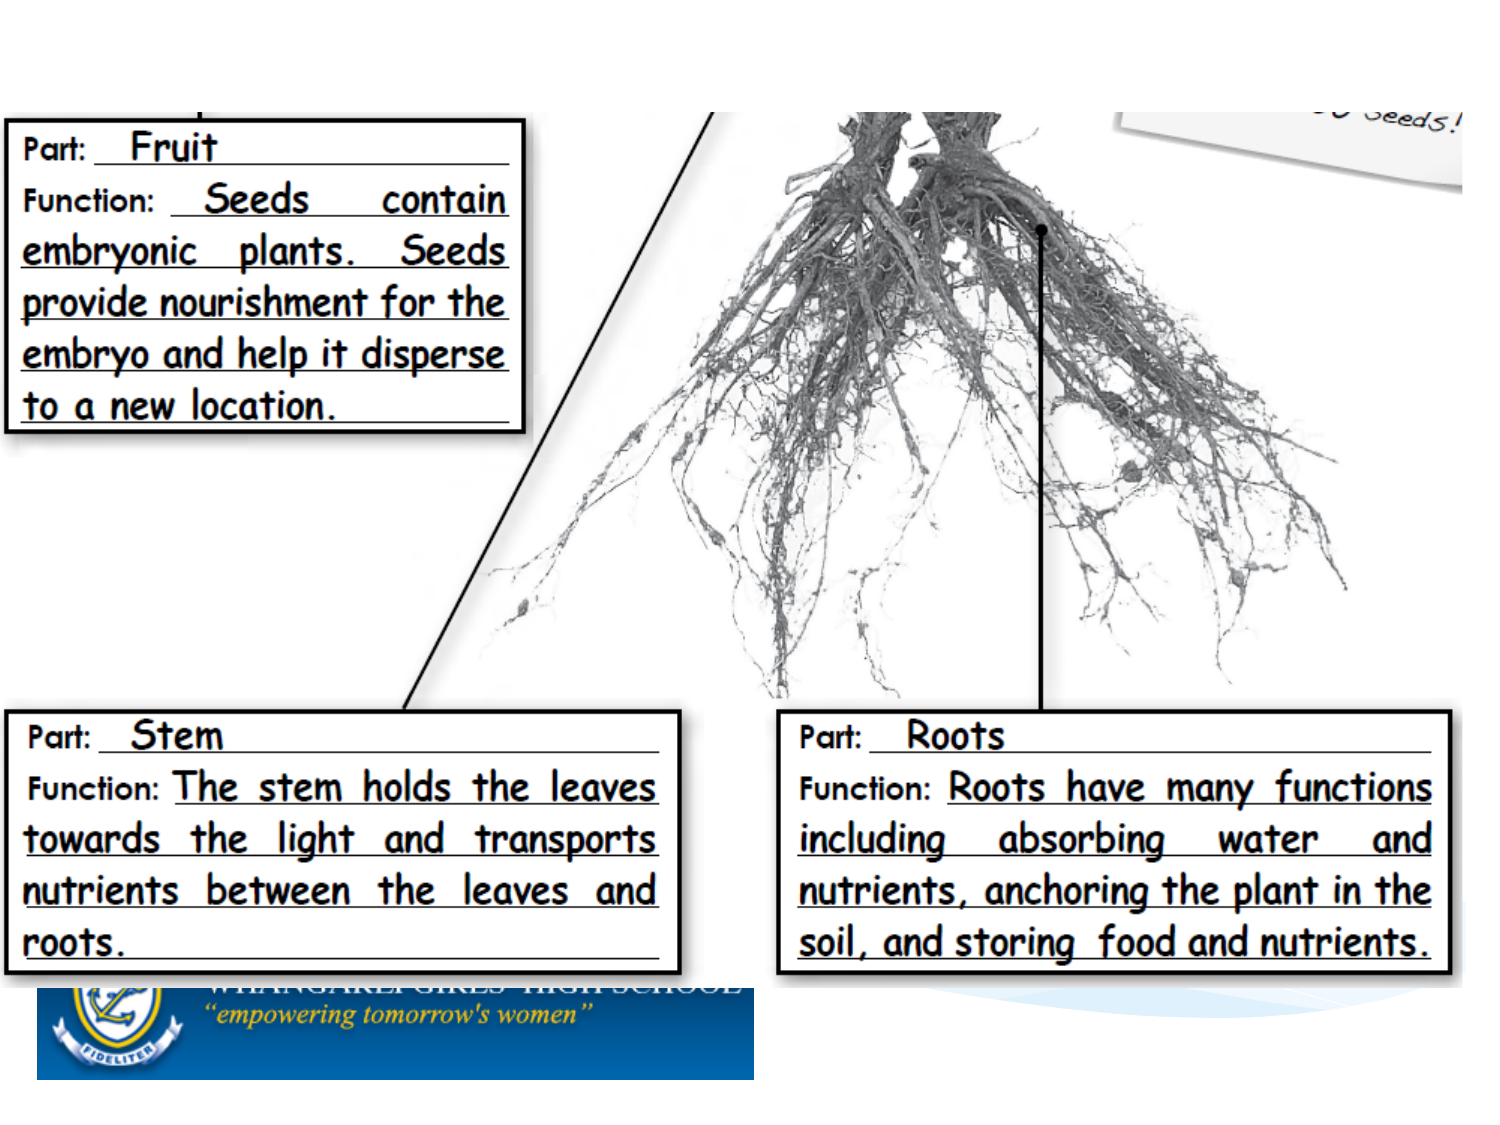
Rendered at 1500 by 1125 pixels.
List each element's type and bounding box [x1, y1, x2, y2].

picture [0, 112, 1463, 1080]
